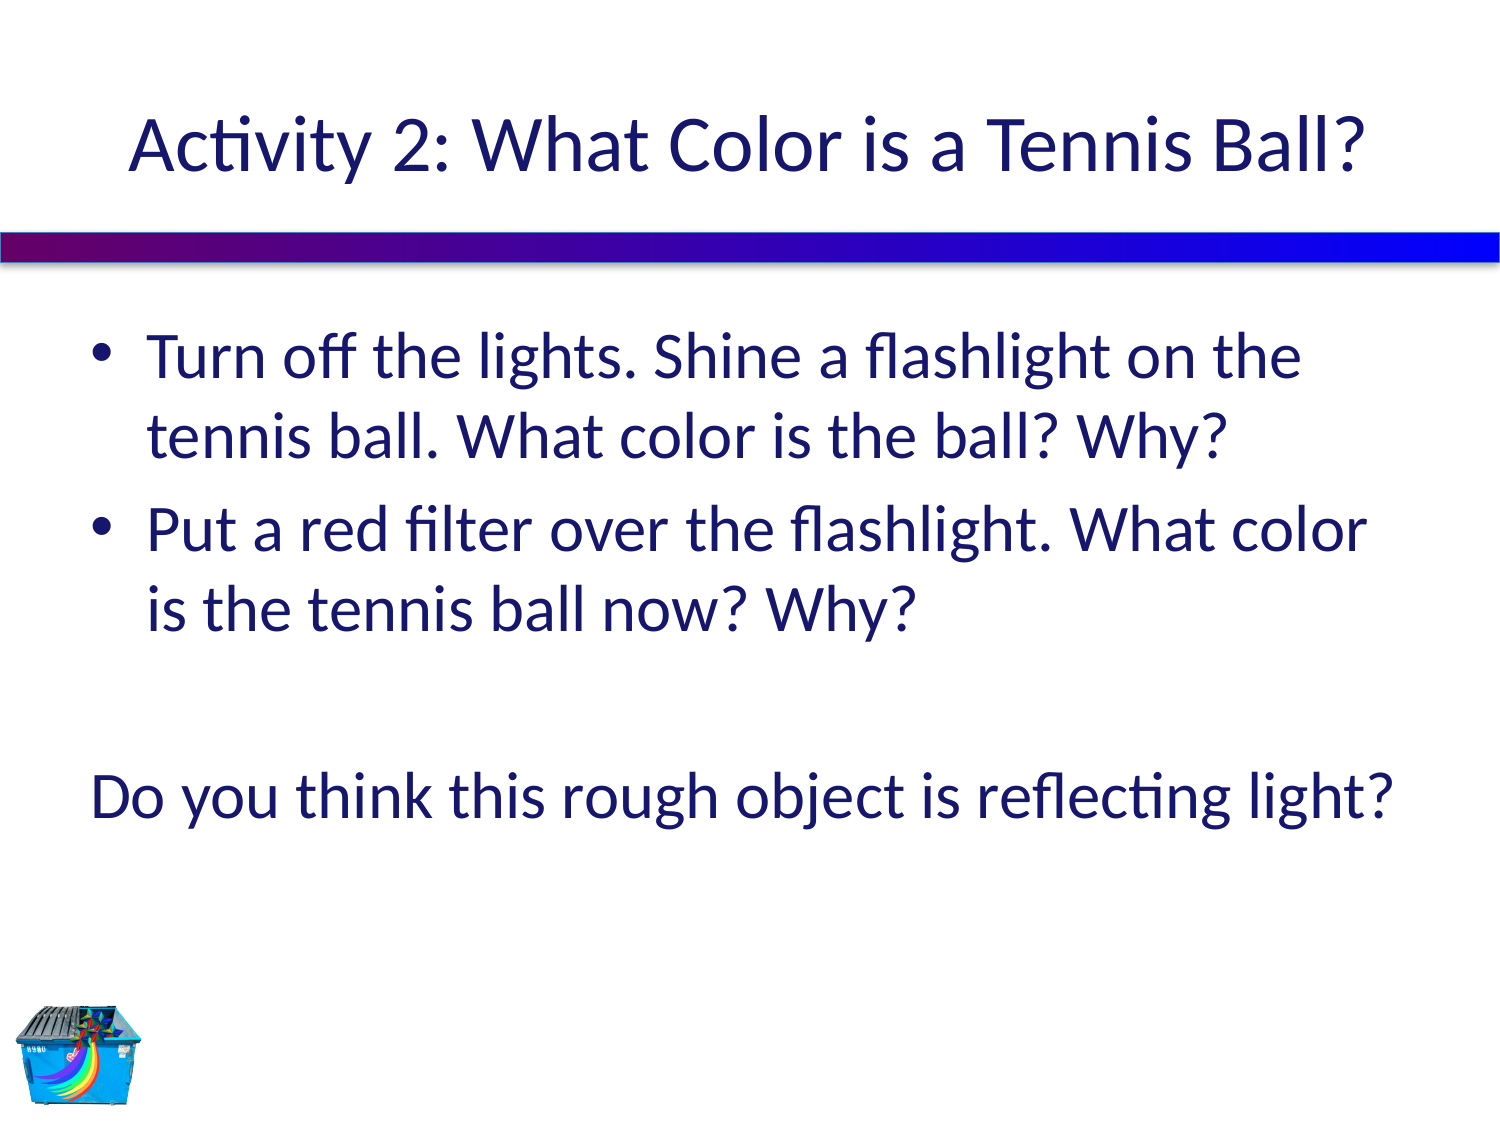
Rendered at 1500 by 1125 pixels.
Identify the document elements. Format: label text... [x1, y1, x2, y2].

list Turn off the lights. Shine a flashlight on the tennis ball. What color is the ball? Why? Put a red filter over the flashlight. What color is the tennis ball now? Why? Do you think this rough object is reflecting light? [75, 303, 1425, 1047]
picture [14, 1004, 143, 1107]
title Activity 2: What Color is a Tennis Ball? [75, 45, 1425, 233]
